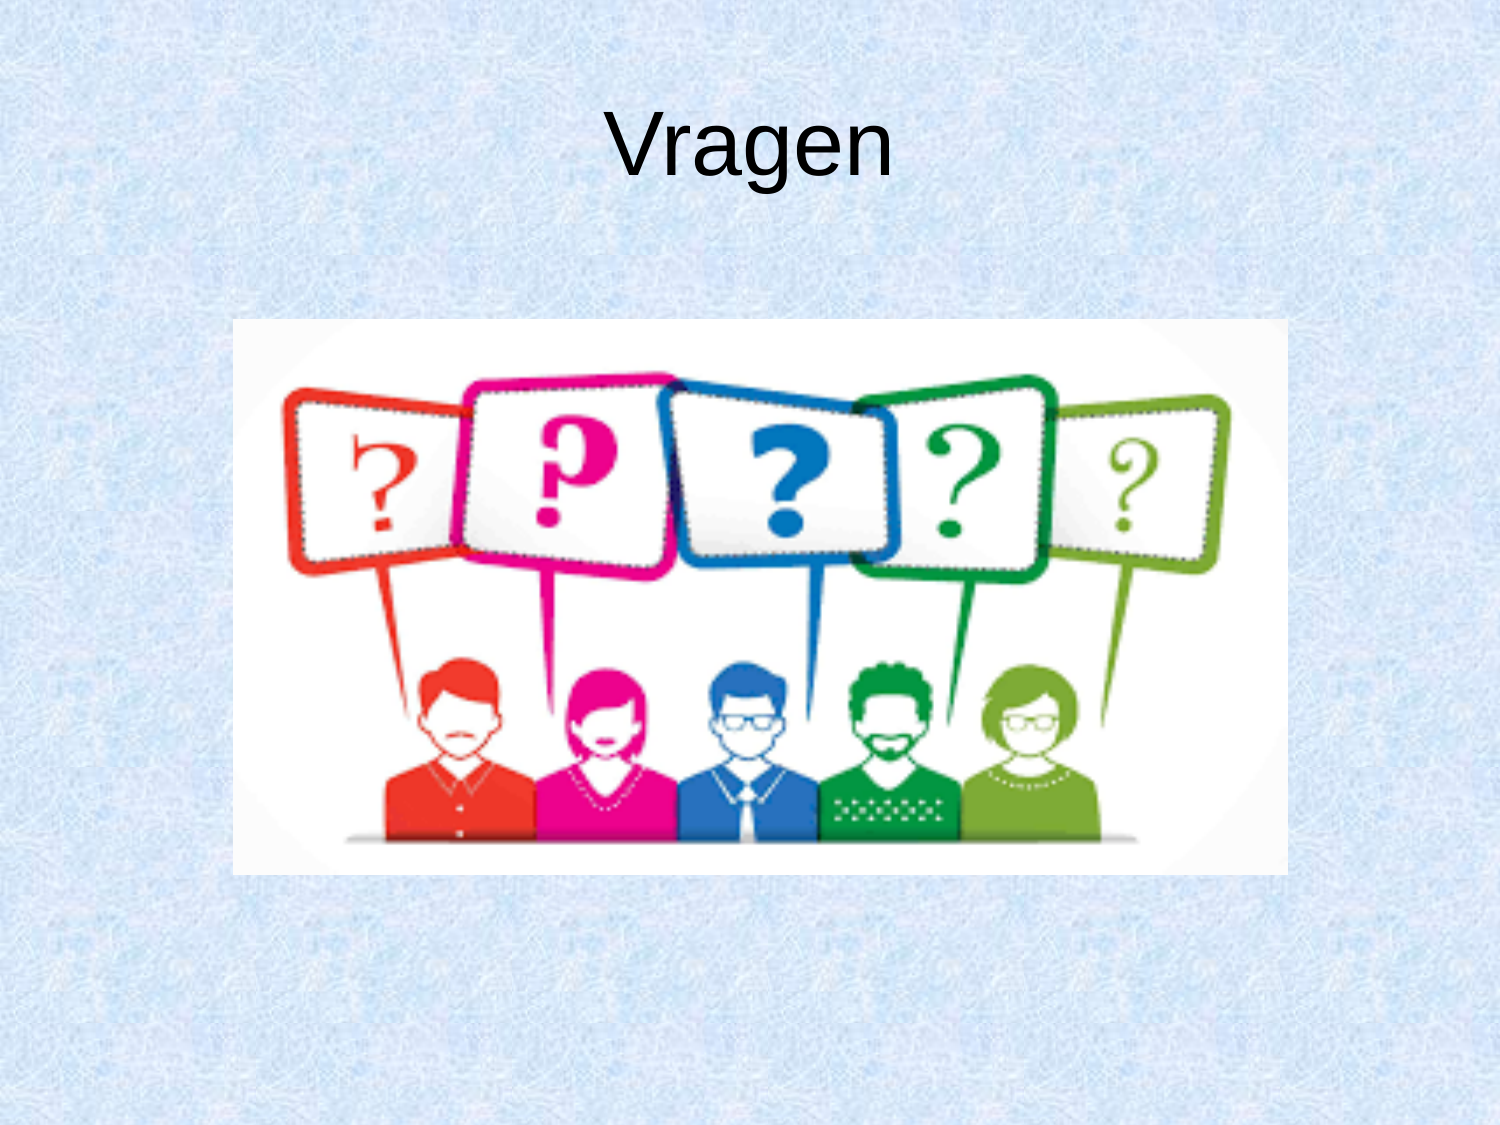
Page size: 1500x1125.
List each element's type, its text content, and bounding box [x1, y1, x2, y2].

picture [0, 0, 1500, 1125]
title Vragen [75, 45, 1425, 233]
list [233, 319, 1288, 875]
